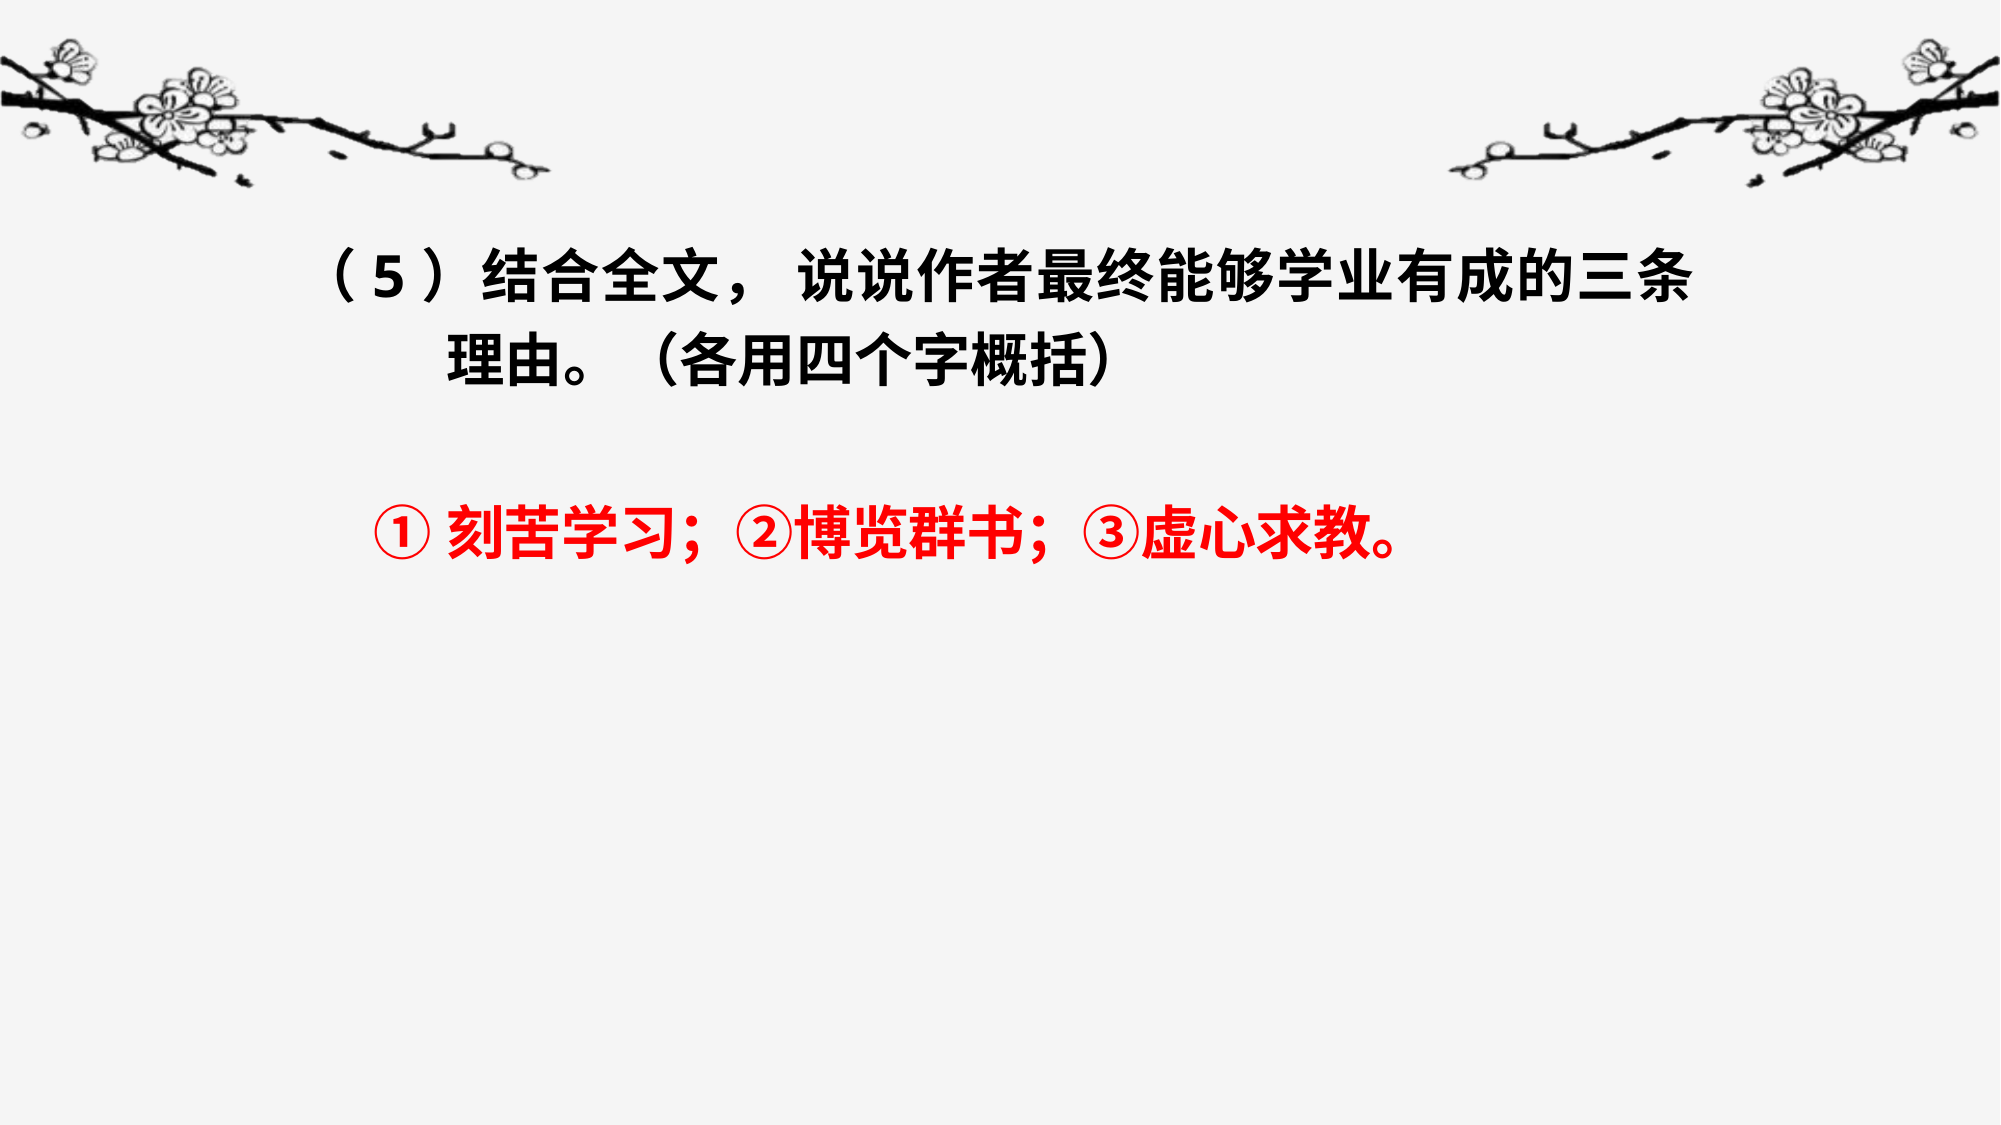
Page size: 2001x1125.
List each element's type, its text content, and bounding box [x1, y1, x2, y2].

text_box （5）结合全文， 说说作者最终能够学业有成的三条理由。（各用四个字概括） [283, 217, 1710, 401]
picture [0, 0, 673, 310]
text_box ①刻苦学习；②博览群书；③虚心求教。 [359, 474, 1750, 574]
picture [1327, 0, 2000, 310]
